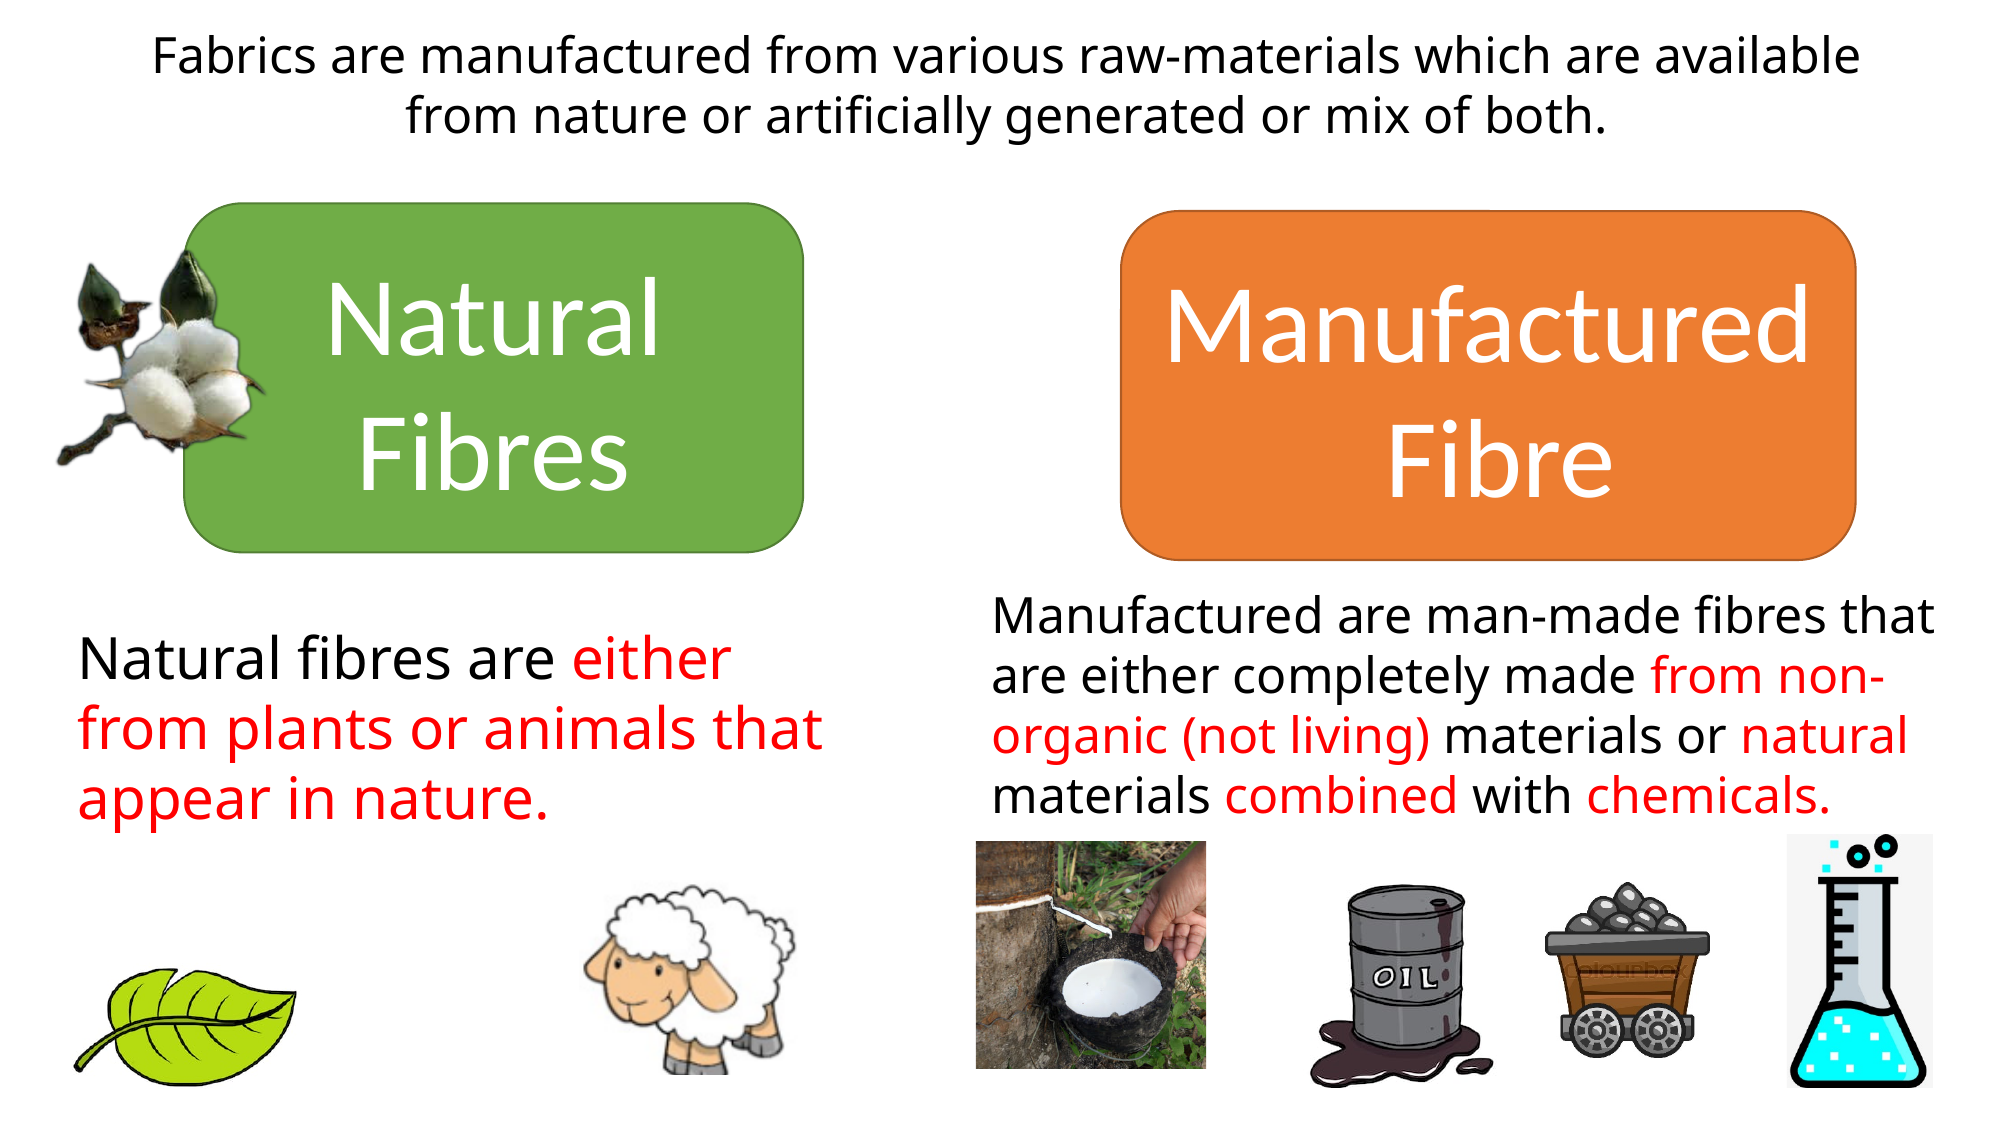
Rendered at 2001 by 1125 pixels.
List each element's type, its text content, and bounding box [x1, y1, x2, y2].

text_box Natural fibres are either from plants or animals that appear in nature. [63, 614, 881, 839]
picture [1786, 834, 1933, 1088]
picture [7, 235, 312, 480]
picture [975, 841, 1207, 1069]
text_box Manufactured Fibre [1119, 296, 1857, 562]
text_box Manufactured Fibre [1130, 209, 1847, 236]
table_header [1332, 236, 2000, 296]
text_box Fabrics are manufactured from various raw-materials which are available from nature or artificially generated or mix of both. [80, 15, 1933, 151]
picture [57, 925, 312, 1099]
picture [1544, 882, 1710, 1058]
picture [579, 848, 804, 1075]
picture [1295, 868, 1507, 1088]
text_box Natural Fibres [183, 202, 805, 554]
text_box Manufactured are man-made fibres that are either completely made from non-organic (not living) materials or natural materials combined with chemicals. [977, 575, 2000, 831]
table_header [623, 236, 1332, 296]
